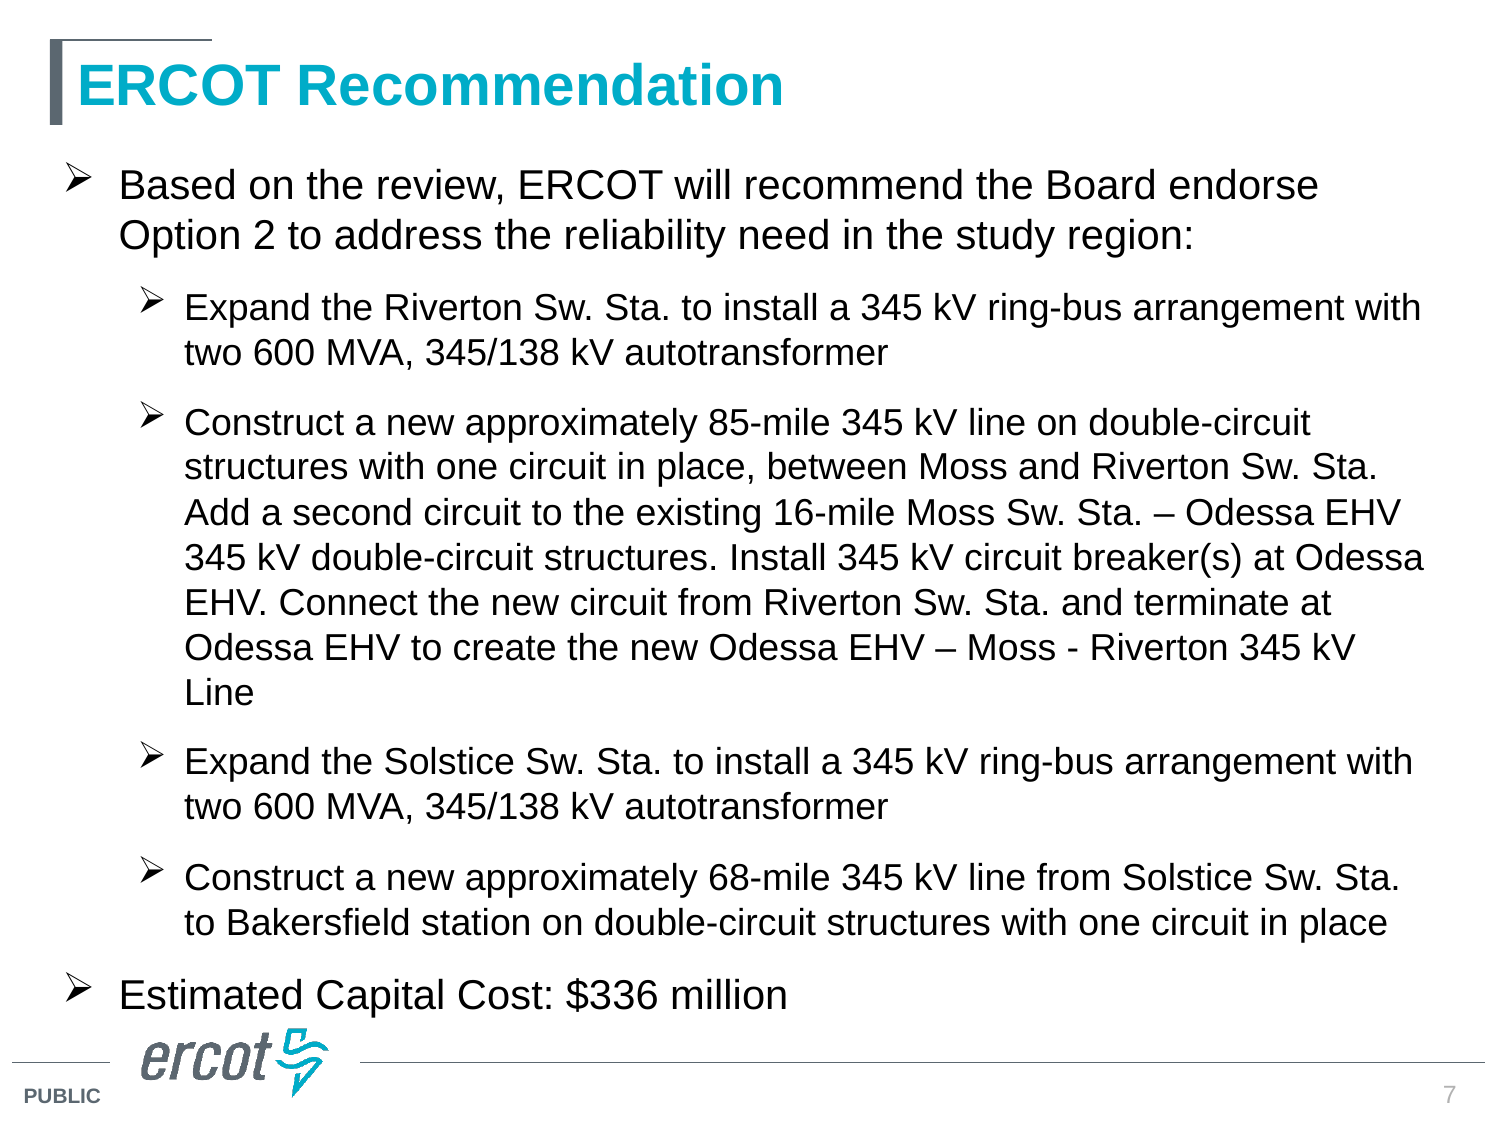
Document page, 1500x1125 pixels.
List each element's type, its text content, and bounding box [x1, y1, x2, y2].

slide_number 7 [1412, 1076, 1488, 1112]
list Based on the review, ERCOT will recommend the Board endorse Option 2 to address the reliability need in the study region: Expand the Riverton Sw. Sta. to install a 345 kV ring-bus arrangement with two 600 MVA, 345/138 kV autotransformer Construct a new approximately 85-mile 345 kV line on double-circuit structures with one circuit in place, between Moss and Riverton Sw. Sta. Add a second circuit to the existing 16-mile Moss Sw. Sta. – Odessa EHV 345 kV double-circuit structures. Install 345 kV circuit breaker(s) at Odessa EHV. Connect the new circuit from Riverton Sw. Sta. and terminate at Odessa EHV to create the new Odessa EHV – Moss - Riverton 345 kV Line Expand the Solstice Sw. Sta. to install a 345 kV ring-bus arrangement with two 600 MVA, 345/138 kV autotransformer Construct a new approximately 68-mile 345 kV line from Solstice Sw. Sta. to Bakersfield station on double-circuit structures with one circuit in place Estimated Capital Cost: $336 million [47, 149, 1448, 938]
title ERCOT Recommendation [62, 39, 1450, 228]
picture [137, 1024, 332, 1100]
